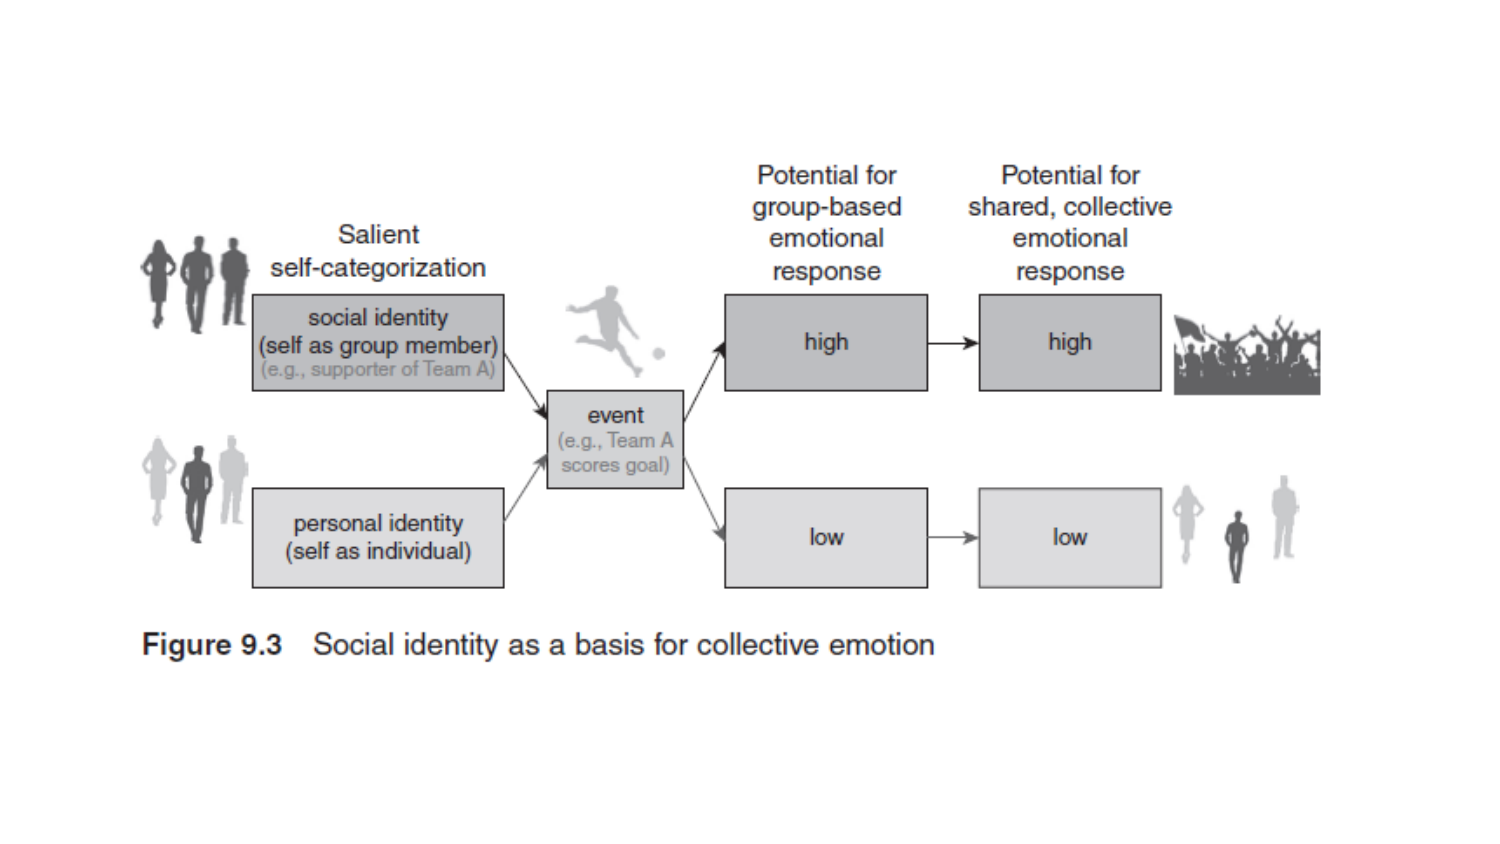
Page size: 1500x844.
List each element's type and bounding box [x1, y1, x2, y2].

list [117, 113, 1415, 712]
